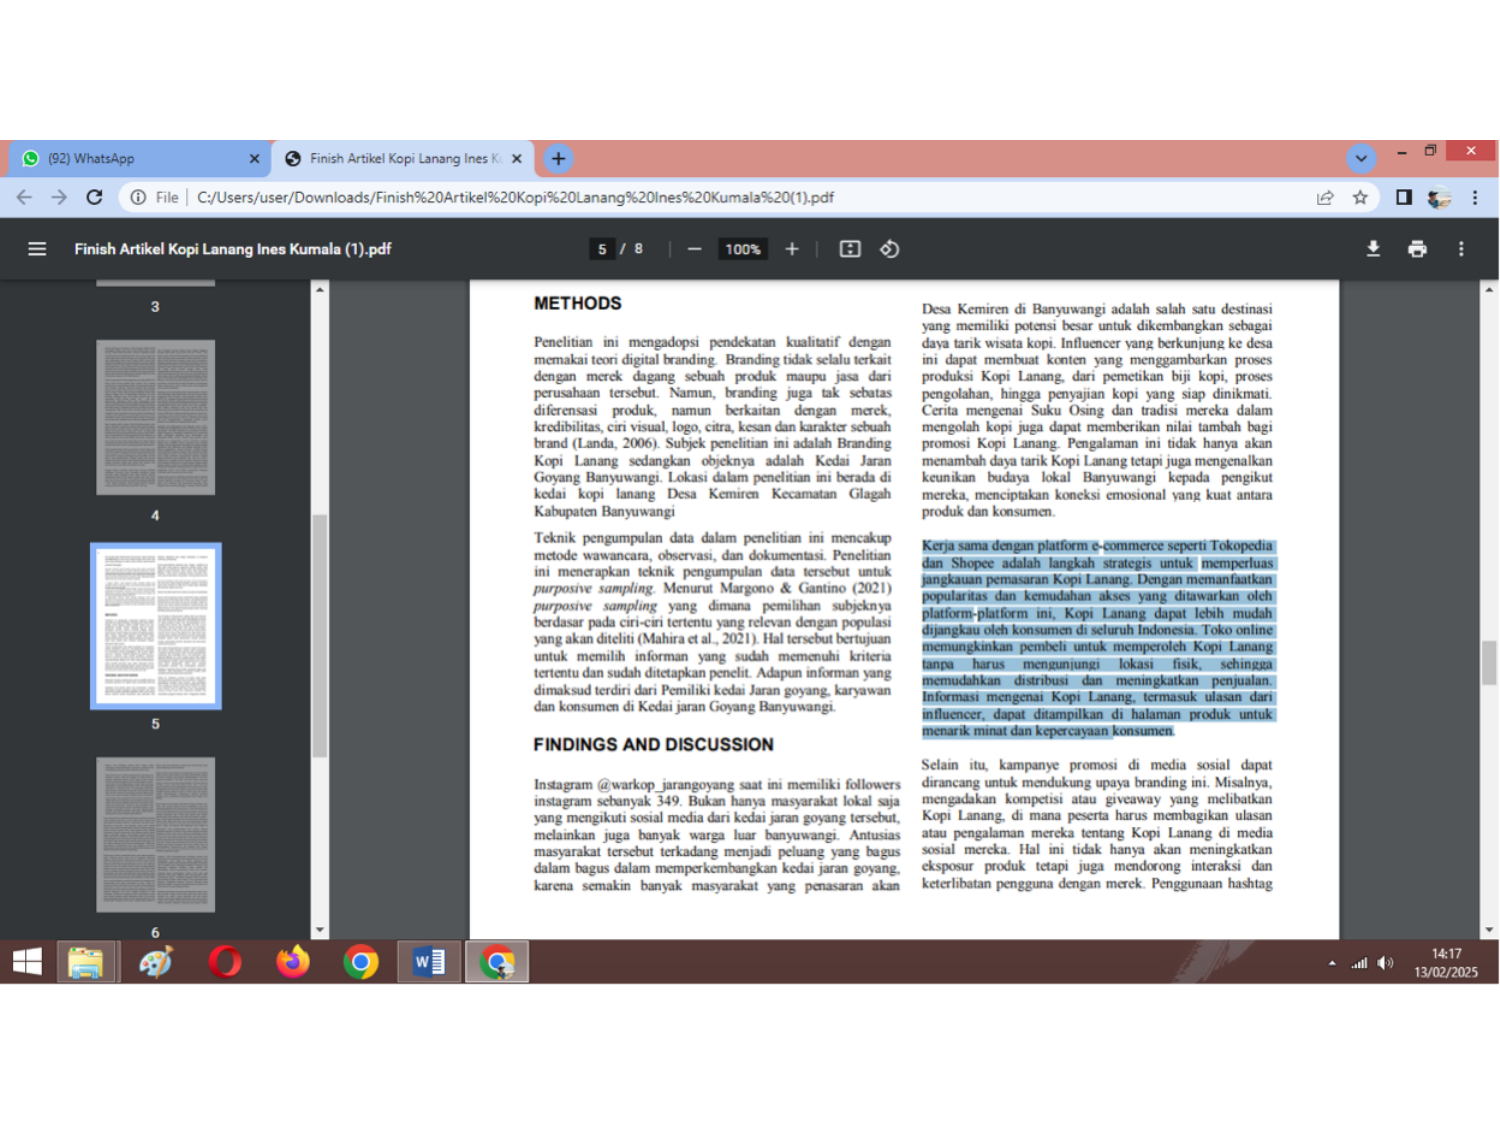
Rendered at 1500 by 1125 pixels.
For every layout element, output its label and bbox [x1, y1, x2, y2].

picture [0, 140, 1500, 985]
